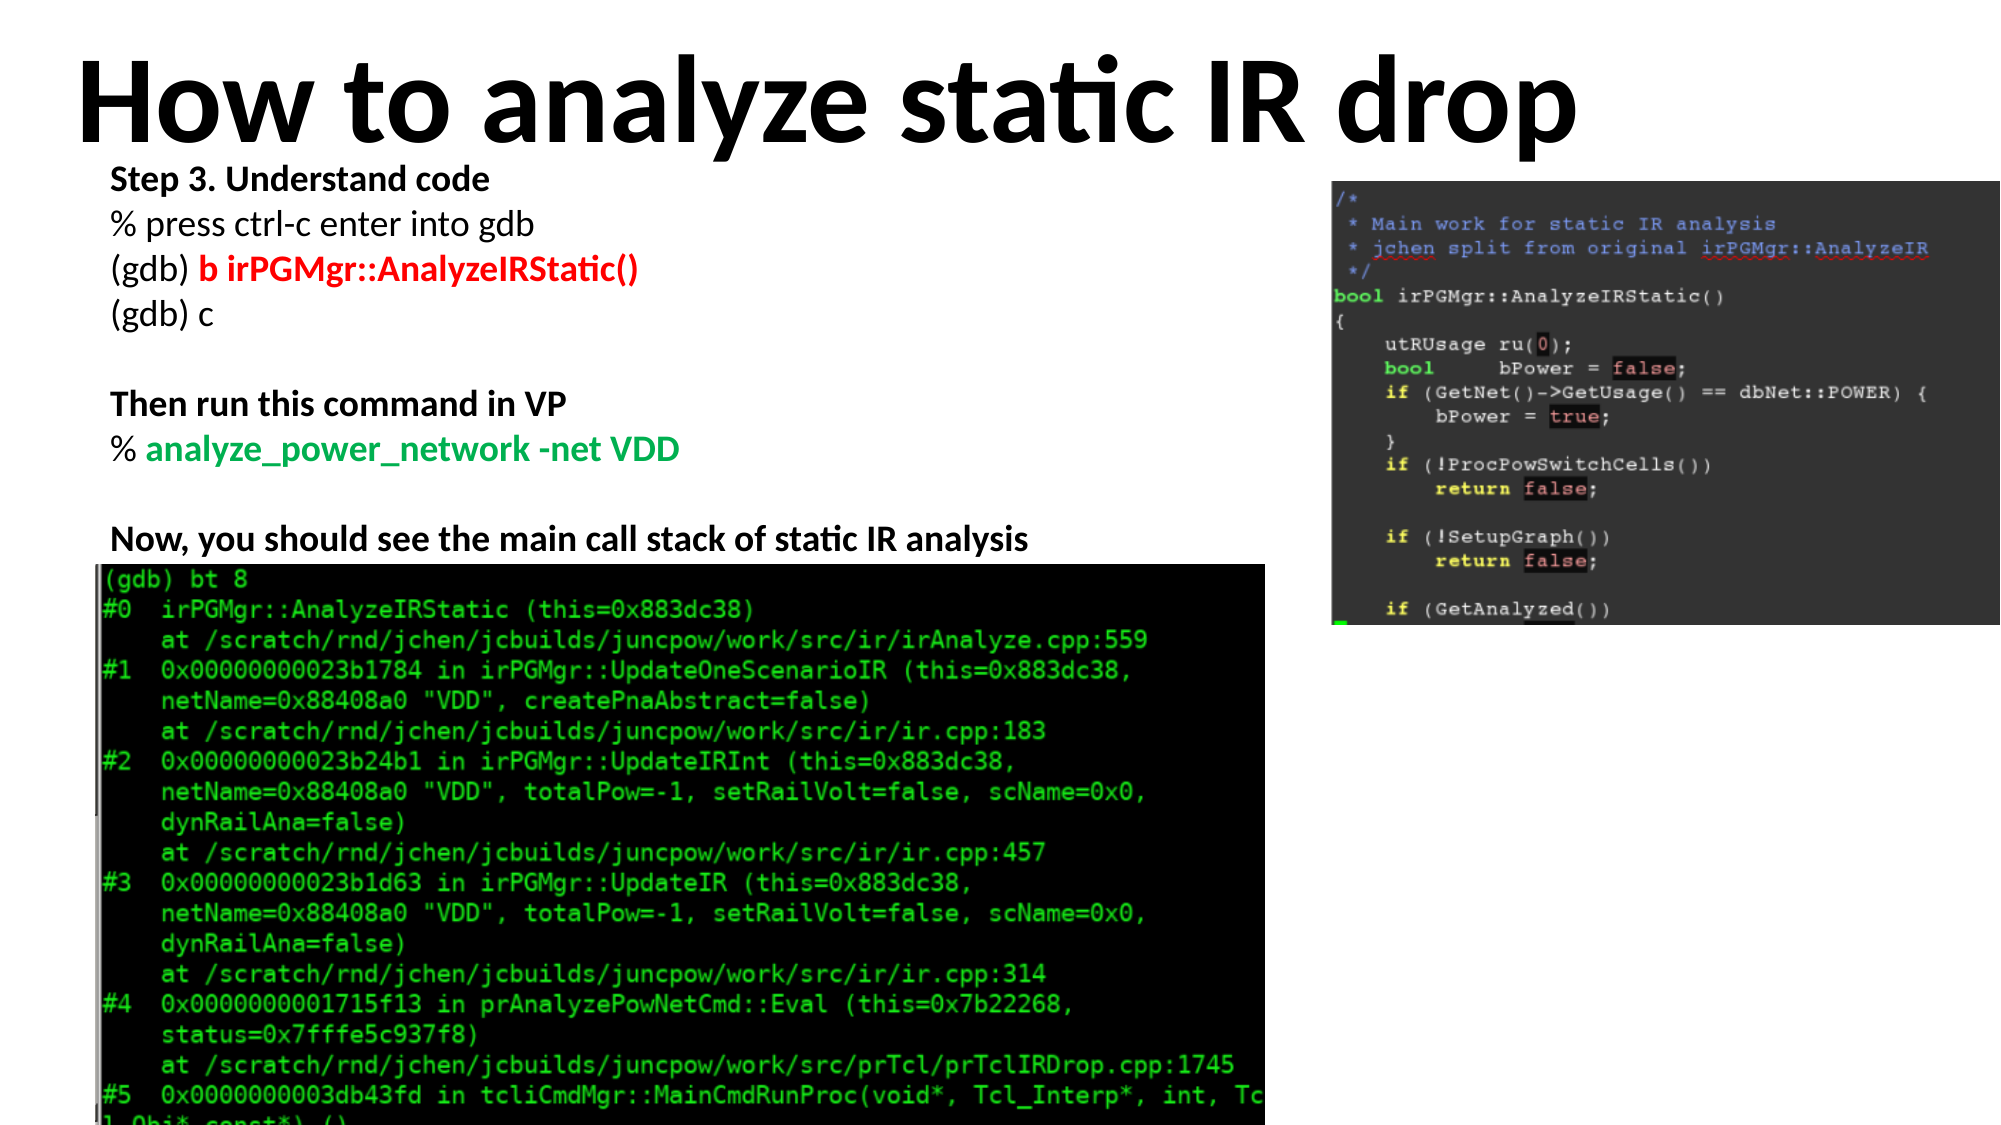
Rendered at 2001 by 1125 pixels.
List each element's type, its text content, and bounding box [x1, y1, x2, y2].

text_box Step 3. Understand code % press ctrl-c enter into gdb (gdb) b irPGMgr::AnalyzeIRStatic() (gdb) c Then run this command in VP % analyze_power_network -net VDD Now, you should see the main call stack of static IR analysis [95, 146, 1096, 564]
picture [1331, 181, 2000, 626]
picture [95, 564, 1265, 1125]
text_box How to analyze static IR drop [61, 10, 1596, 175]
